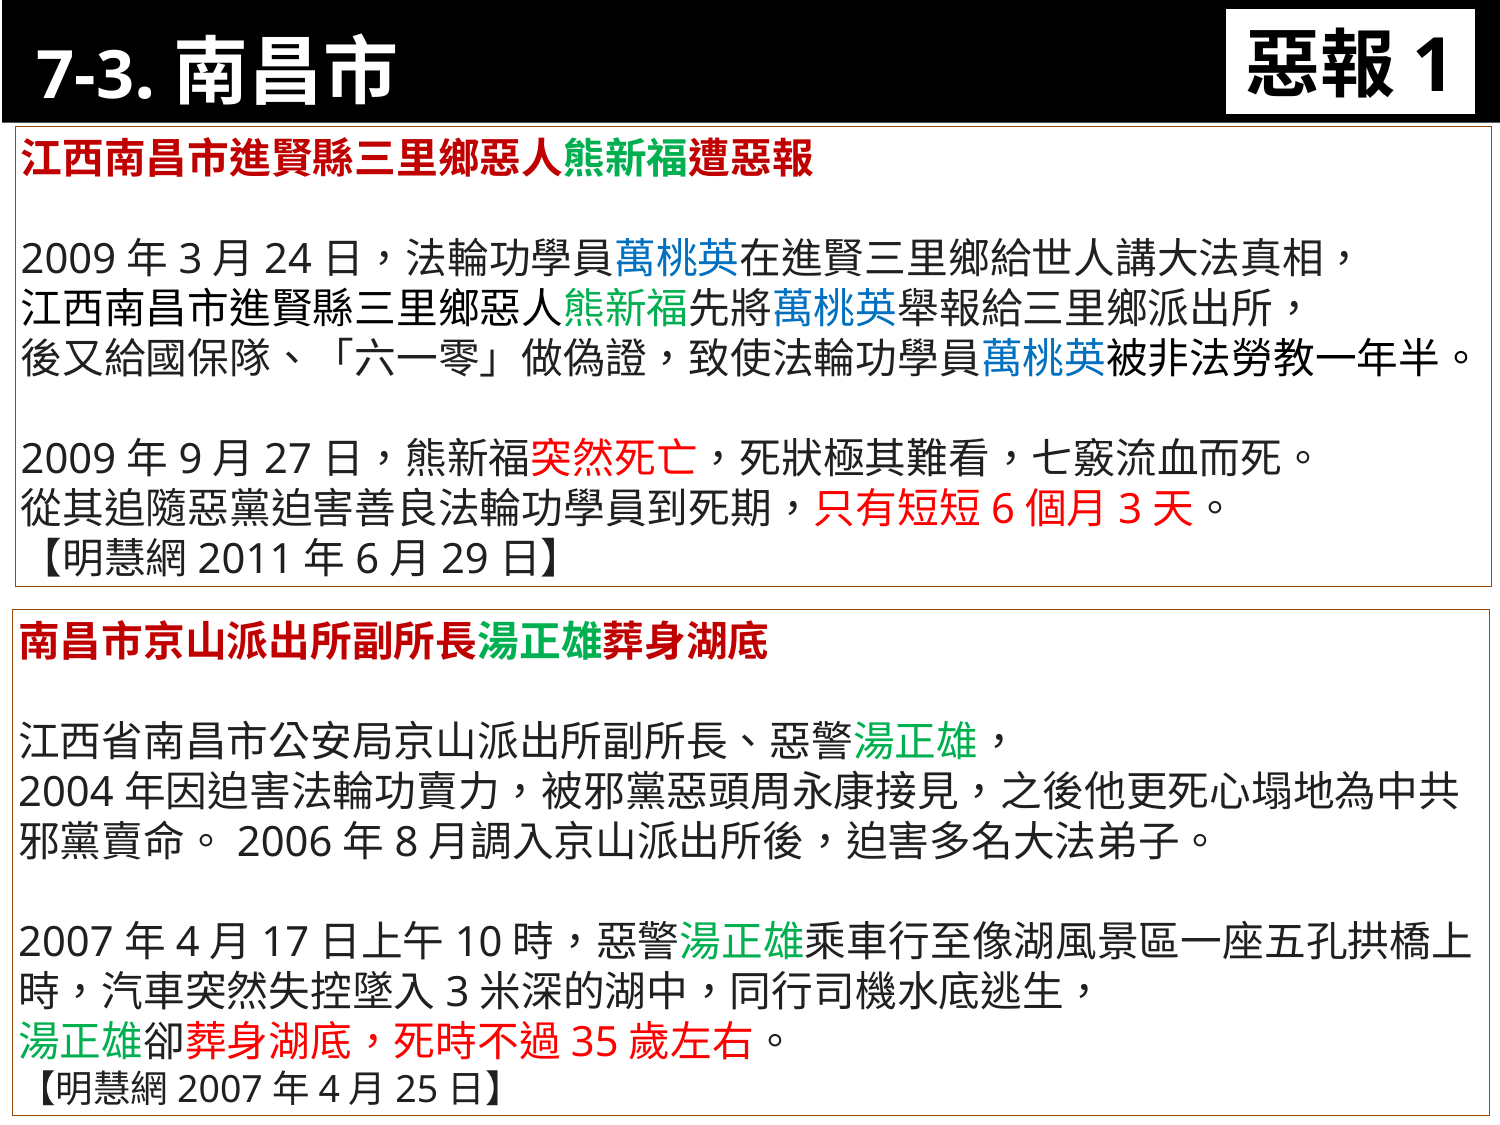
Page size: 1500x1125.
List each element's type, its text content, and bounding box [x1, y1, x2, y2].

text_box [1, 0, 1500, 128]
text_box 江西南昌市進賢縣三里鄉惡人熊新福遭惡報 2009年3月24日，法輪功學員萬桃英在進賢三里鄉給世人講大法真相， 江西南昌市進賢縣三里鄉惡人熊新福先將萬桃英舉報給三里鄉派出所， 後又給國保隊、「六一零」做偽證，致使法輪功學員萬桃英被非法勞教一年半。 2009年9月27日，熊新福突然死亡，死狀極其難看，七竅流血而死。 從其追隨惡黨迫害善良法輪功學員到死期，只有短短6個月3天。 【明慧網2011年6月29日】 [15, 136, 1492, 587]
text_box 南昌市京山派出所副所長湯正雄葬身湖底 江西省南昌市公安局京山派出所副所長、惡警湯正雄， 2004年因迫害法輪功賣力，被邪黨惡頭周永康接見，之後他更死心塌地為中共邪黨賣命。2006年8月調入京山派出所後，迫害多名大法弟子。 2007年4月17日上午10時，惡警湯正雄乘車行至像湖風景區一座五孔拱橋上時，汽車突然失控墜入3米深的湖中，同行司機水底逃生， 湯正雄卻葬身湖底，死時不過35歲左右。 【明慧網2007年4月25日】 [12, 609, 1490, 1116]
